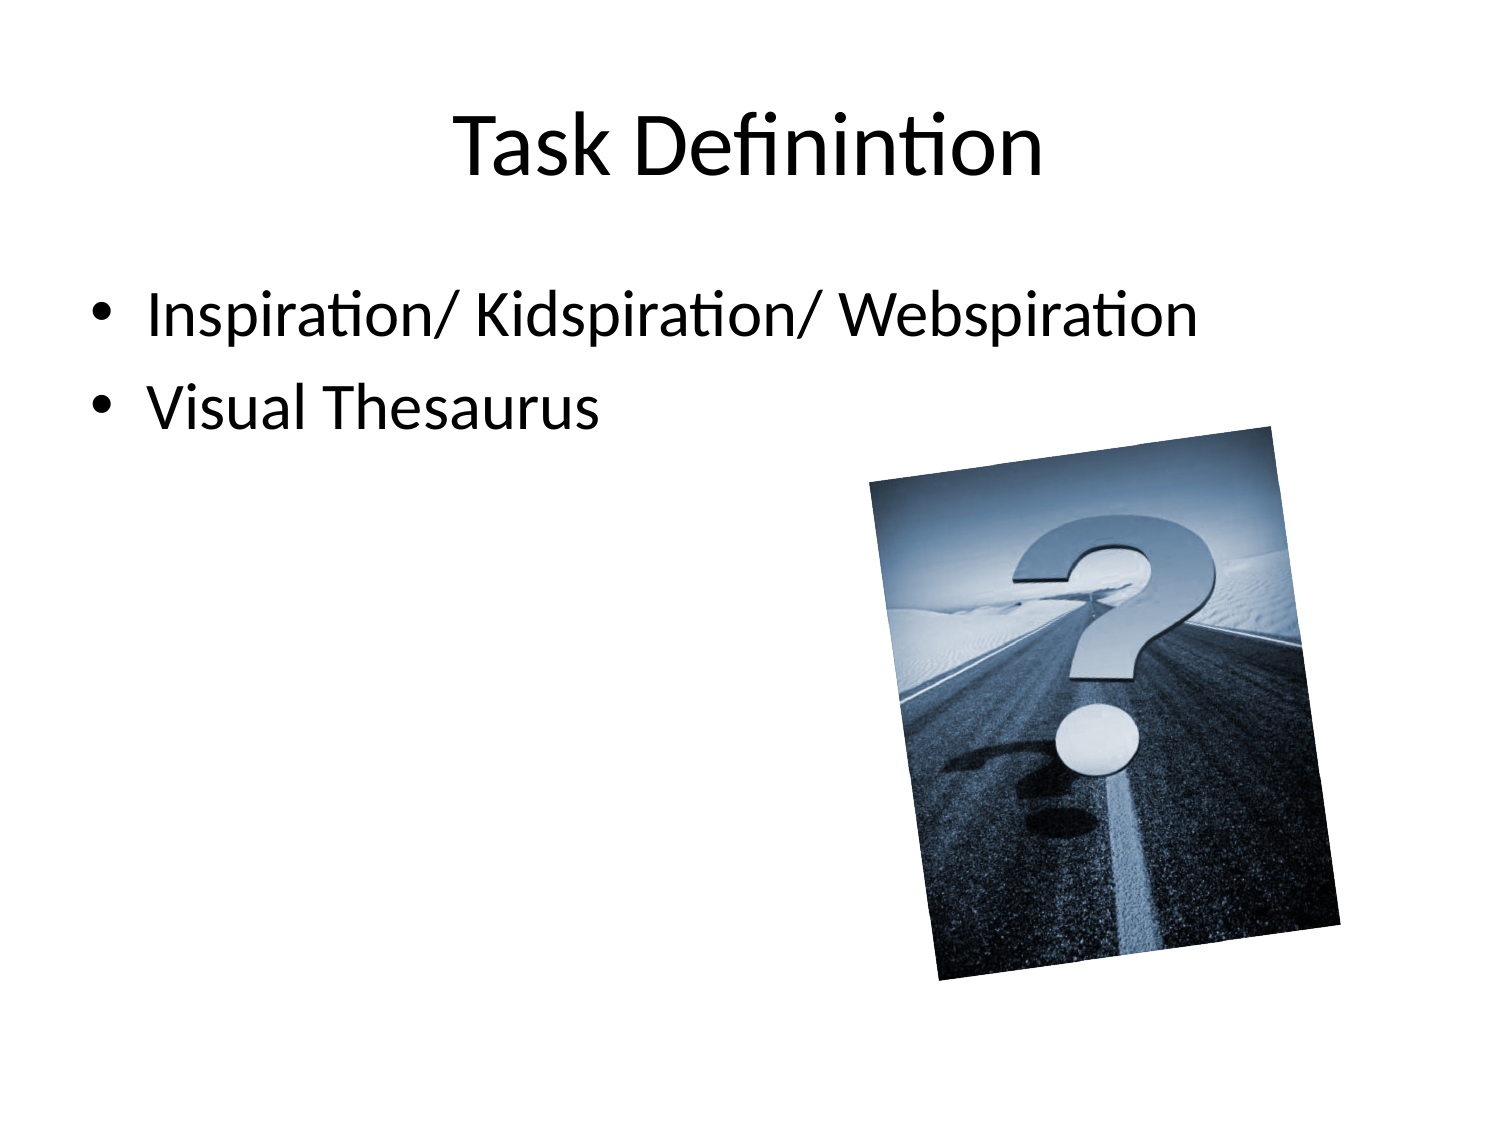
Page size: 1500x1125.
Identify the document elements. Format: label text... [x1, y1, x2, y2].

list Inspiration/ Kidspiration/ Webspiration Visual Thesaurus [75, 262, 1425, 1005]
title Task Definintion [75, 45, 1425, 233]
picture [870, 427, 1340, 980]
